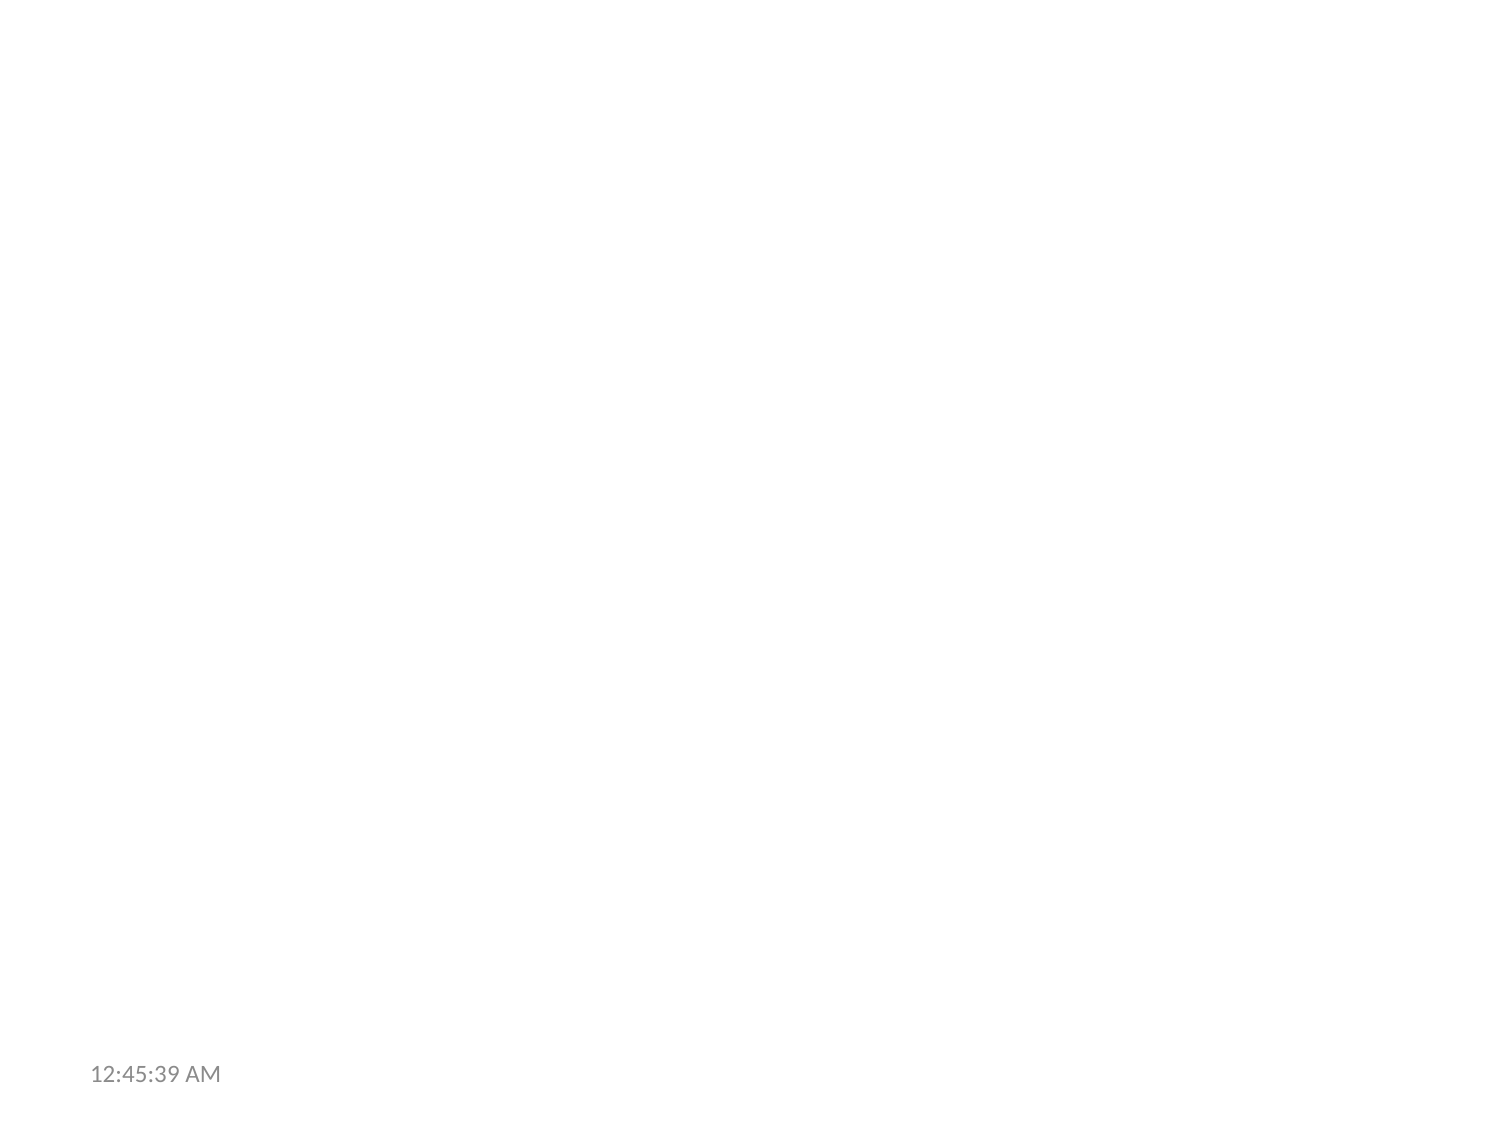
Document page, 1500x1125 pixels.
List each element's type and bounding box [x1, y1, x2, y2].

slide_number [75, 1042, 425, 1103]
